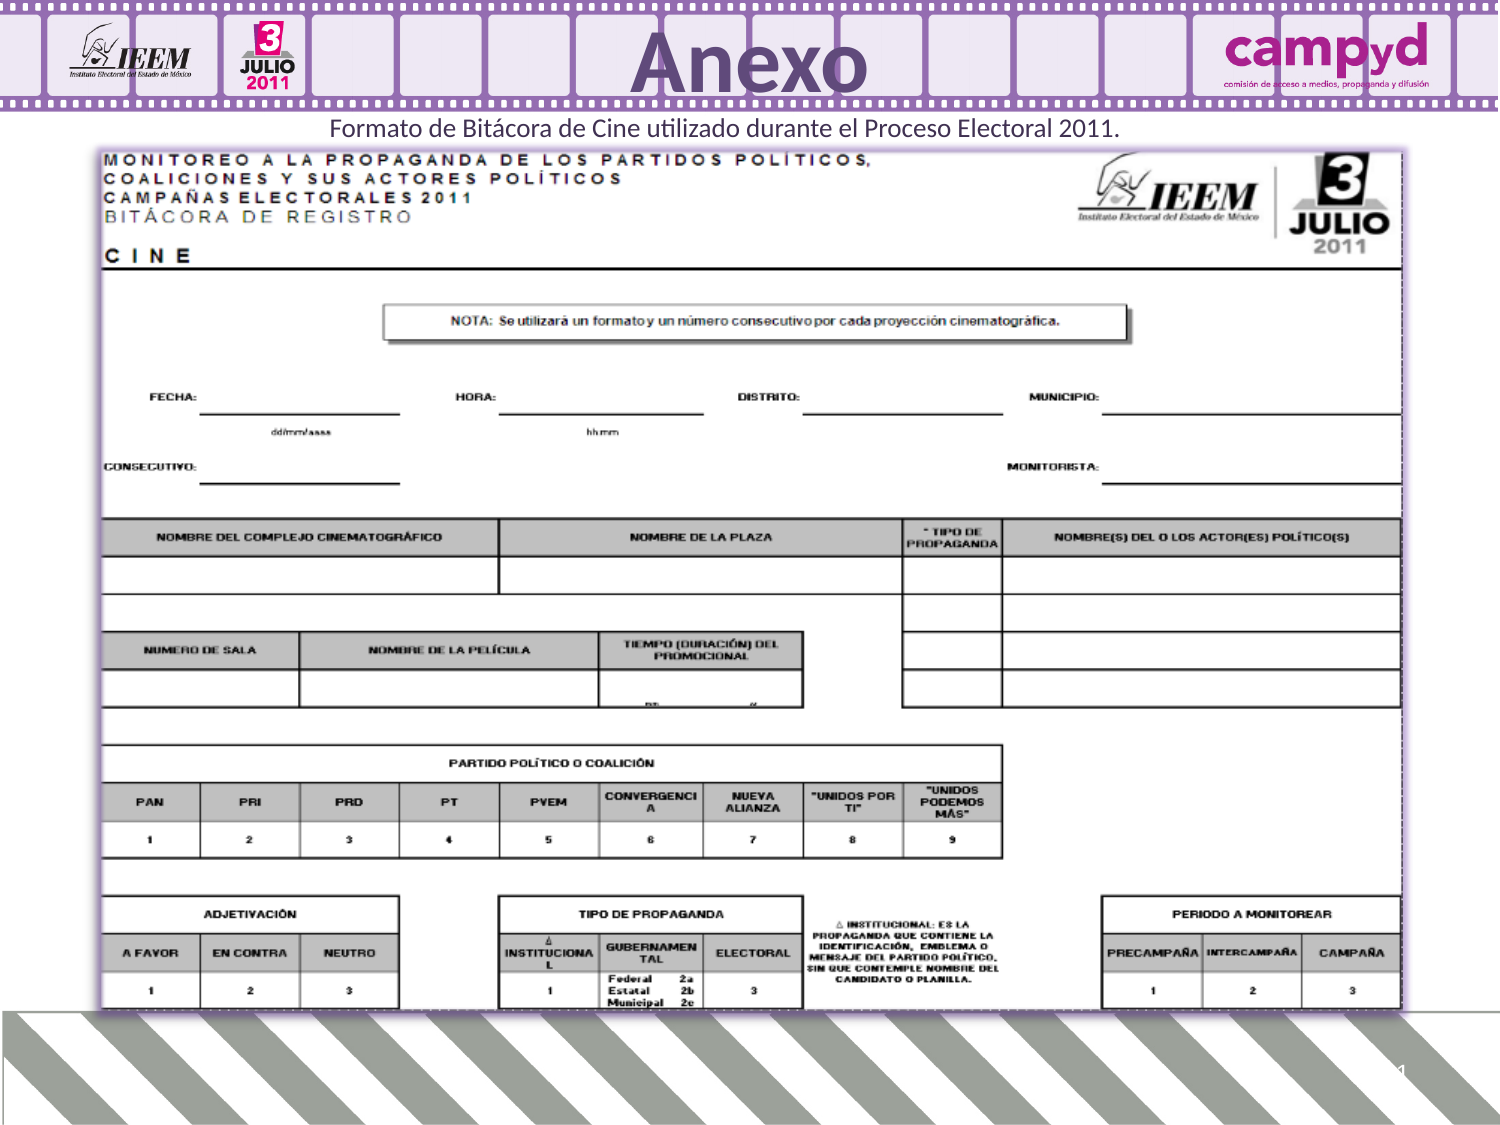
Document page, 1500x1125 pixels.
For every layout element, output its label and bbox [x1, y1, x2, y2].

text_box [89, 103, 1361, 151]
title [75, 9, 1425, 102]
slide_number [1074, 1042, 1425, 1103]
picture [0, 0, 1500, 1125]
